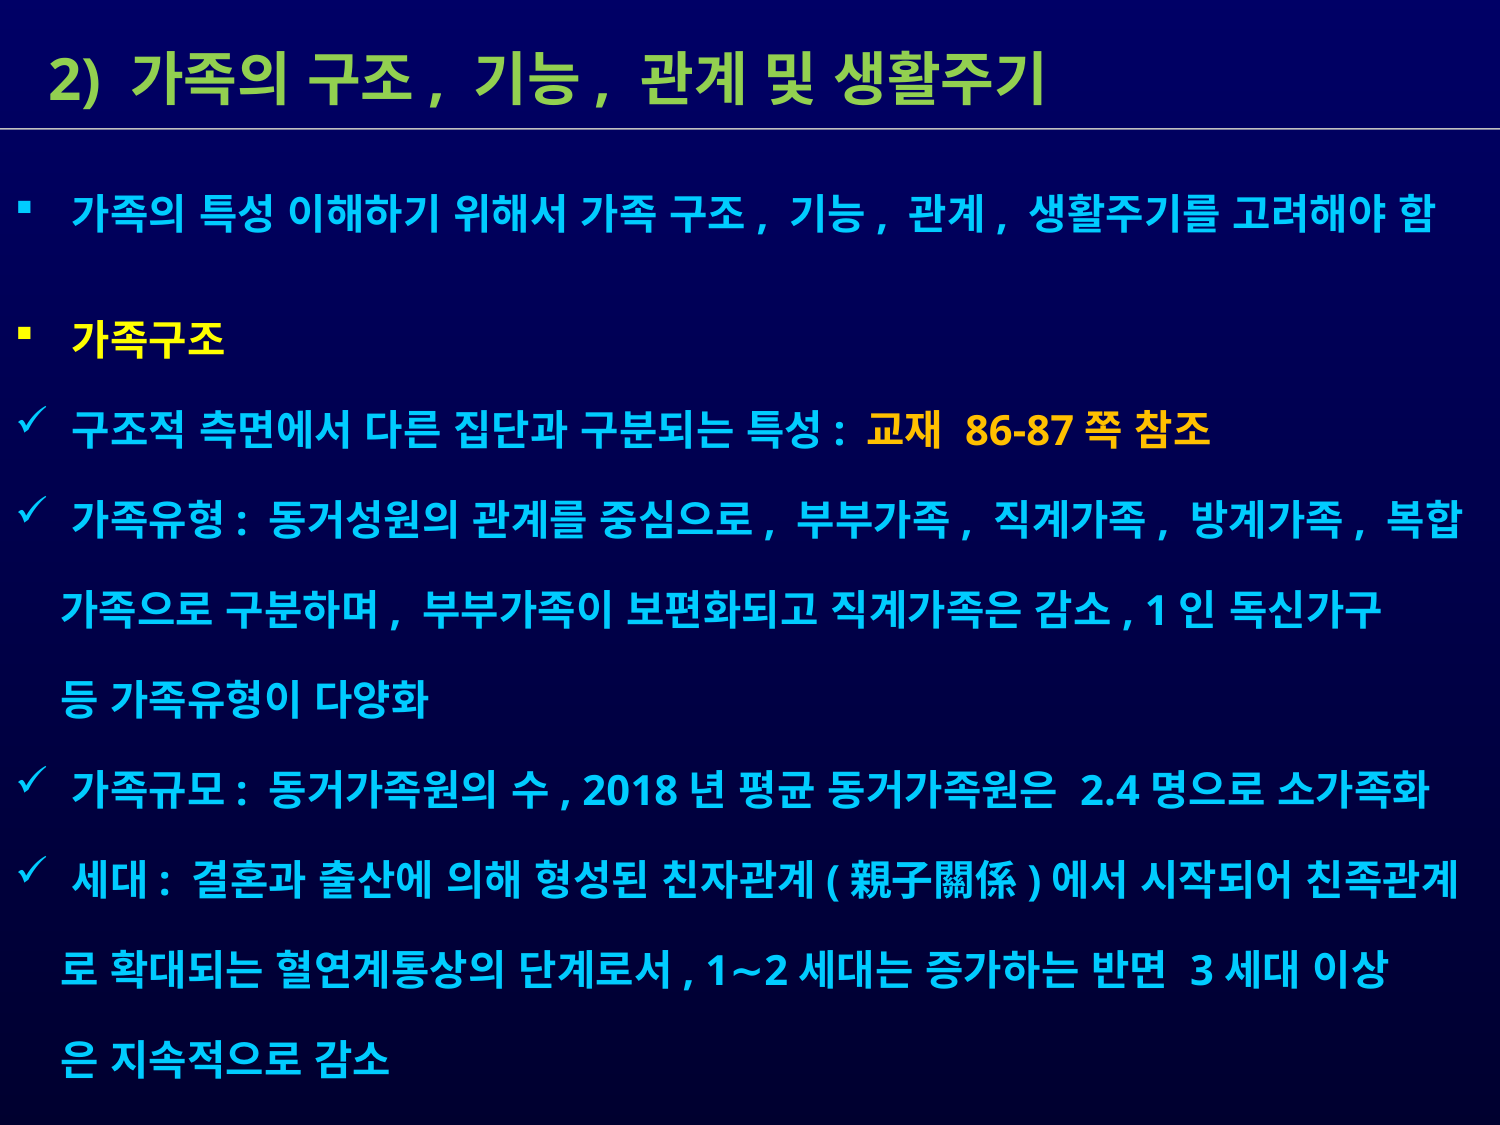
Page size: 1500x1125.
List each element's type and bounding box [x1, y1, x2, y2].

text_box [0, 34, 1500, 1102]
